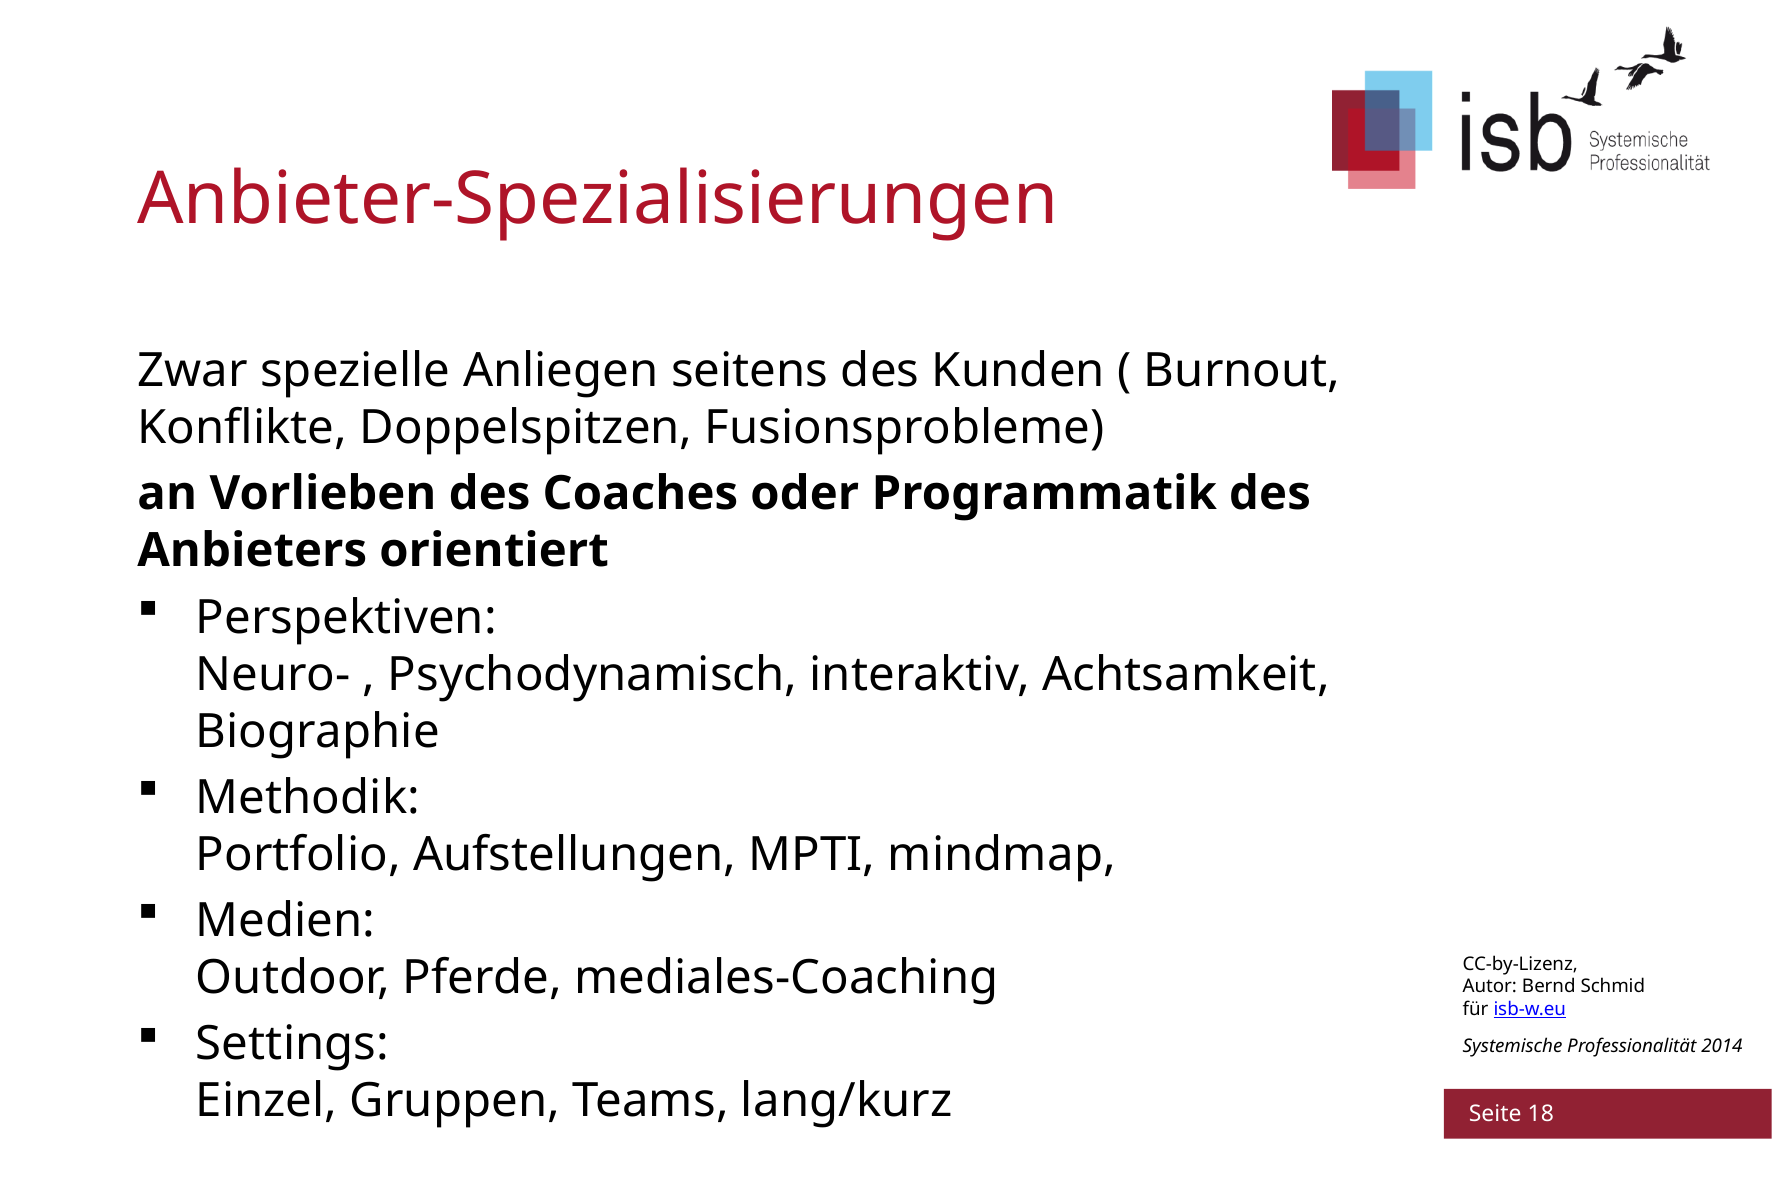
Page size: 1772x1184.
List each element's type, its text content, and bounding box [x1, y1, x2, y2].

title Anbieter-Spezialisierungen [118, 94, 1444, 260]
slide_number Seite 18 [1443, 1088, 1772, 1139]
list Zwar spezielle Anliegen seitens des Kunden ( Burnout, Konflikte, Doppelspitzen, Fusionsprobleme) an Vorlieben des Coaches oder Programmatik des Anbieters orientiert Perspektiven: Neuro- , Psychodynamisch, interaktiv, Achtsamkeit, Biographie Methodik: Portfolio, Aufstellungen, MPTI, mindmap, Medien: Outdoor, Pferde, mediales-Coaching Settings: Einzel, Gruppen, Teams, lang/kurz [118, 260, 1444, 1139]
picture [1332, 20, 1725, 194]
